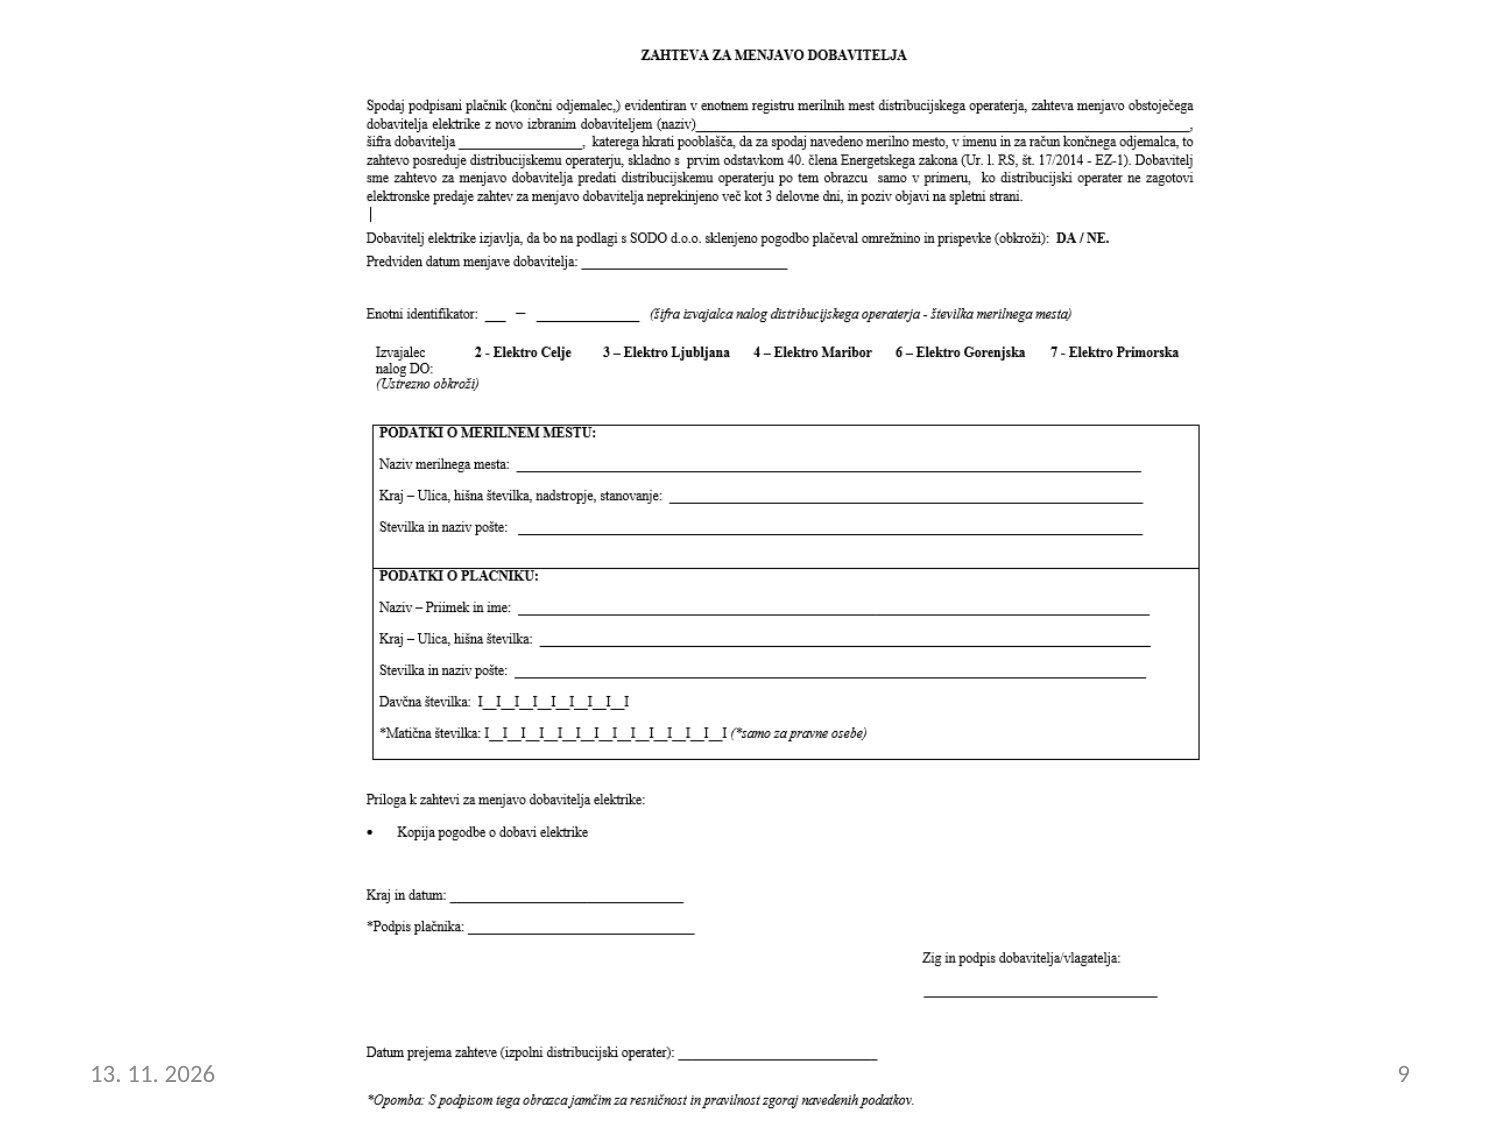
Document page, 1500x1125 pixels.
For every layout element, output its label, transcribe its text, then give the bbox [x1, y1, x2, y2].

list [348, 44, 1223, 1113]
slide_number 9 [1227, 1042, 1425, 1103]
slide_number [75, 1042, 342, 1103]
